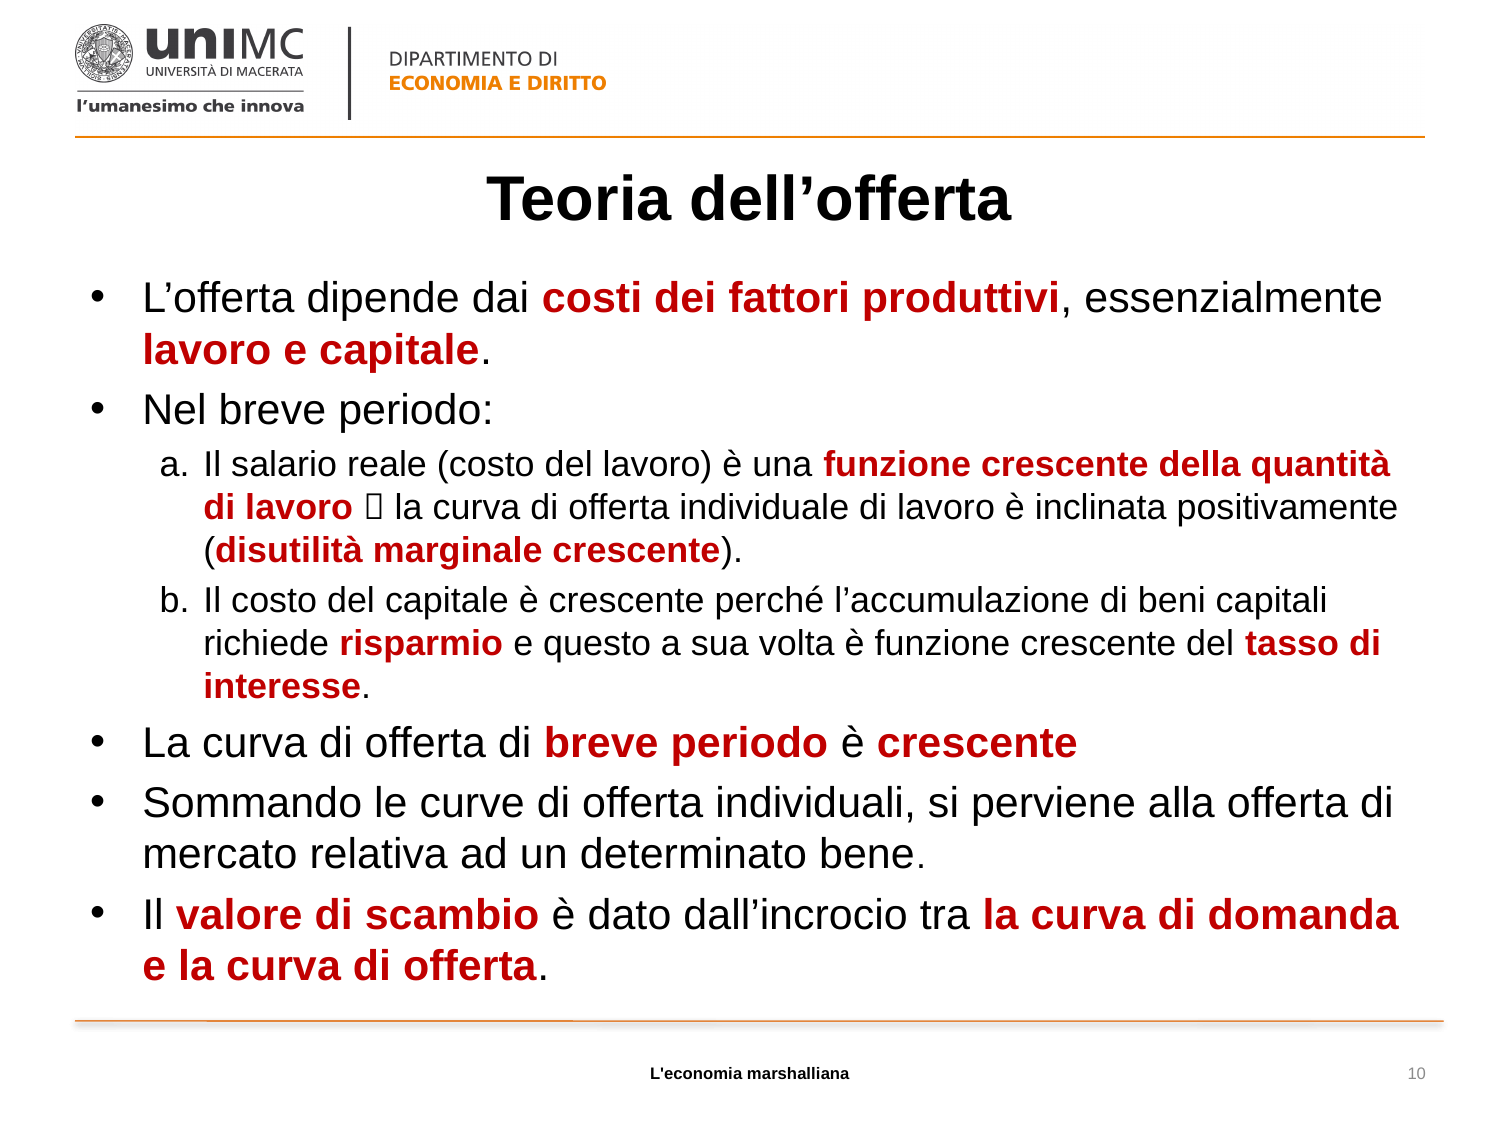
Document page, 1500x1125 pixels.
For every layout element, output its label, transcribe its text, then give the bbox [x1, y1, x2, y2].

list L’offerta dipende dai costi dei fattori produttivi, essenzialmente lavoro e capitale. Nel breve periodo: Il salario reale (costo del lavoro) è una funzione crescente della quantità di lavoro  la curva di offerta individuale di lavoro è inclinata positivamente (disutilità marginale crescente). Il costo del capitale è crescente perché l’accumulazione di beni capitali richiede risparmio e questo a sua volta è funzione crescente del tasso di interesse. La curva di offerta di breve periodo è crescente Sommando le curve di offerta individuali, si perviene alla offerta di mercato relativa ad un determinato bene. Il valore di scambio è dato dall’incrocio tra la curva di domanda e la curva di offerta. [75, 262, 1425, 1005]
footer L'economia marshalliana [512, 1042, 988, 1103]
slide_number 10 [1091, 1042, 1442, 1103]
title Teoria dell’offerta [75, 149, 1425, 241]
picture [75, 24, 1425, 138]
